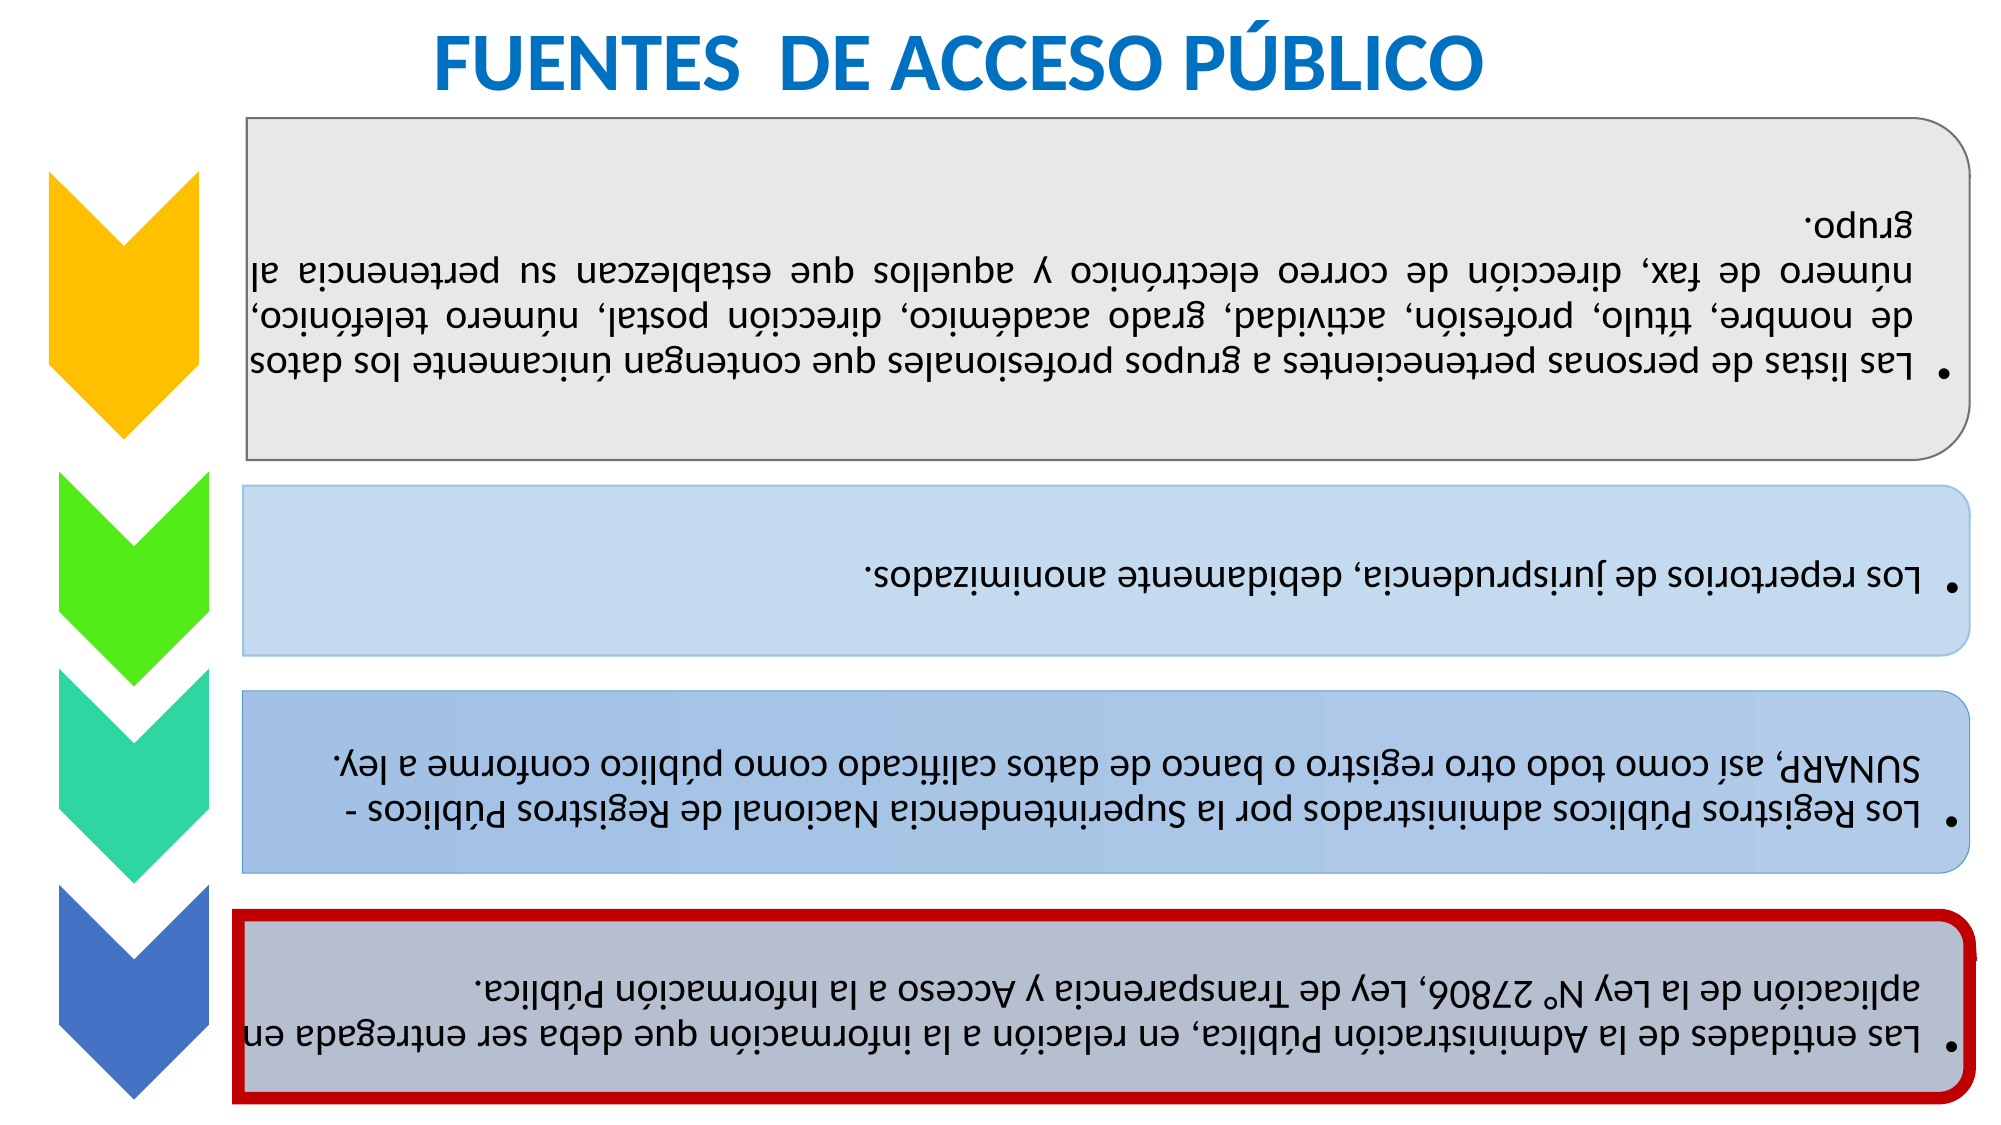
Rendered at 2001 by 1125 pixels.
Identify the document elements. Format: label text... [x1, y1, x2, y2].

text_box FUENTES DE ACCESO PÚBLICO [280, 0, 1639, 115]
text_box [49, 116, 1970, 1099]
